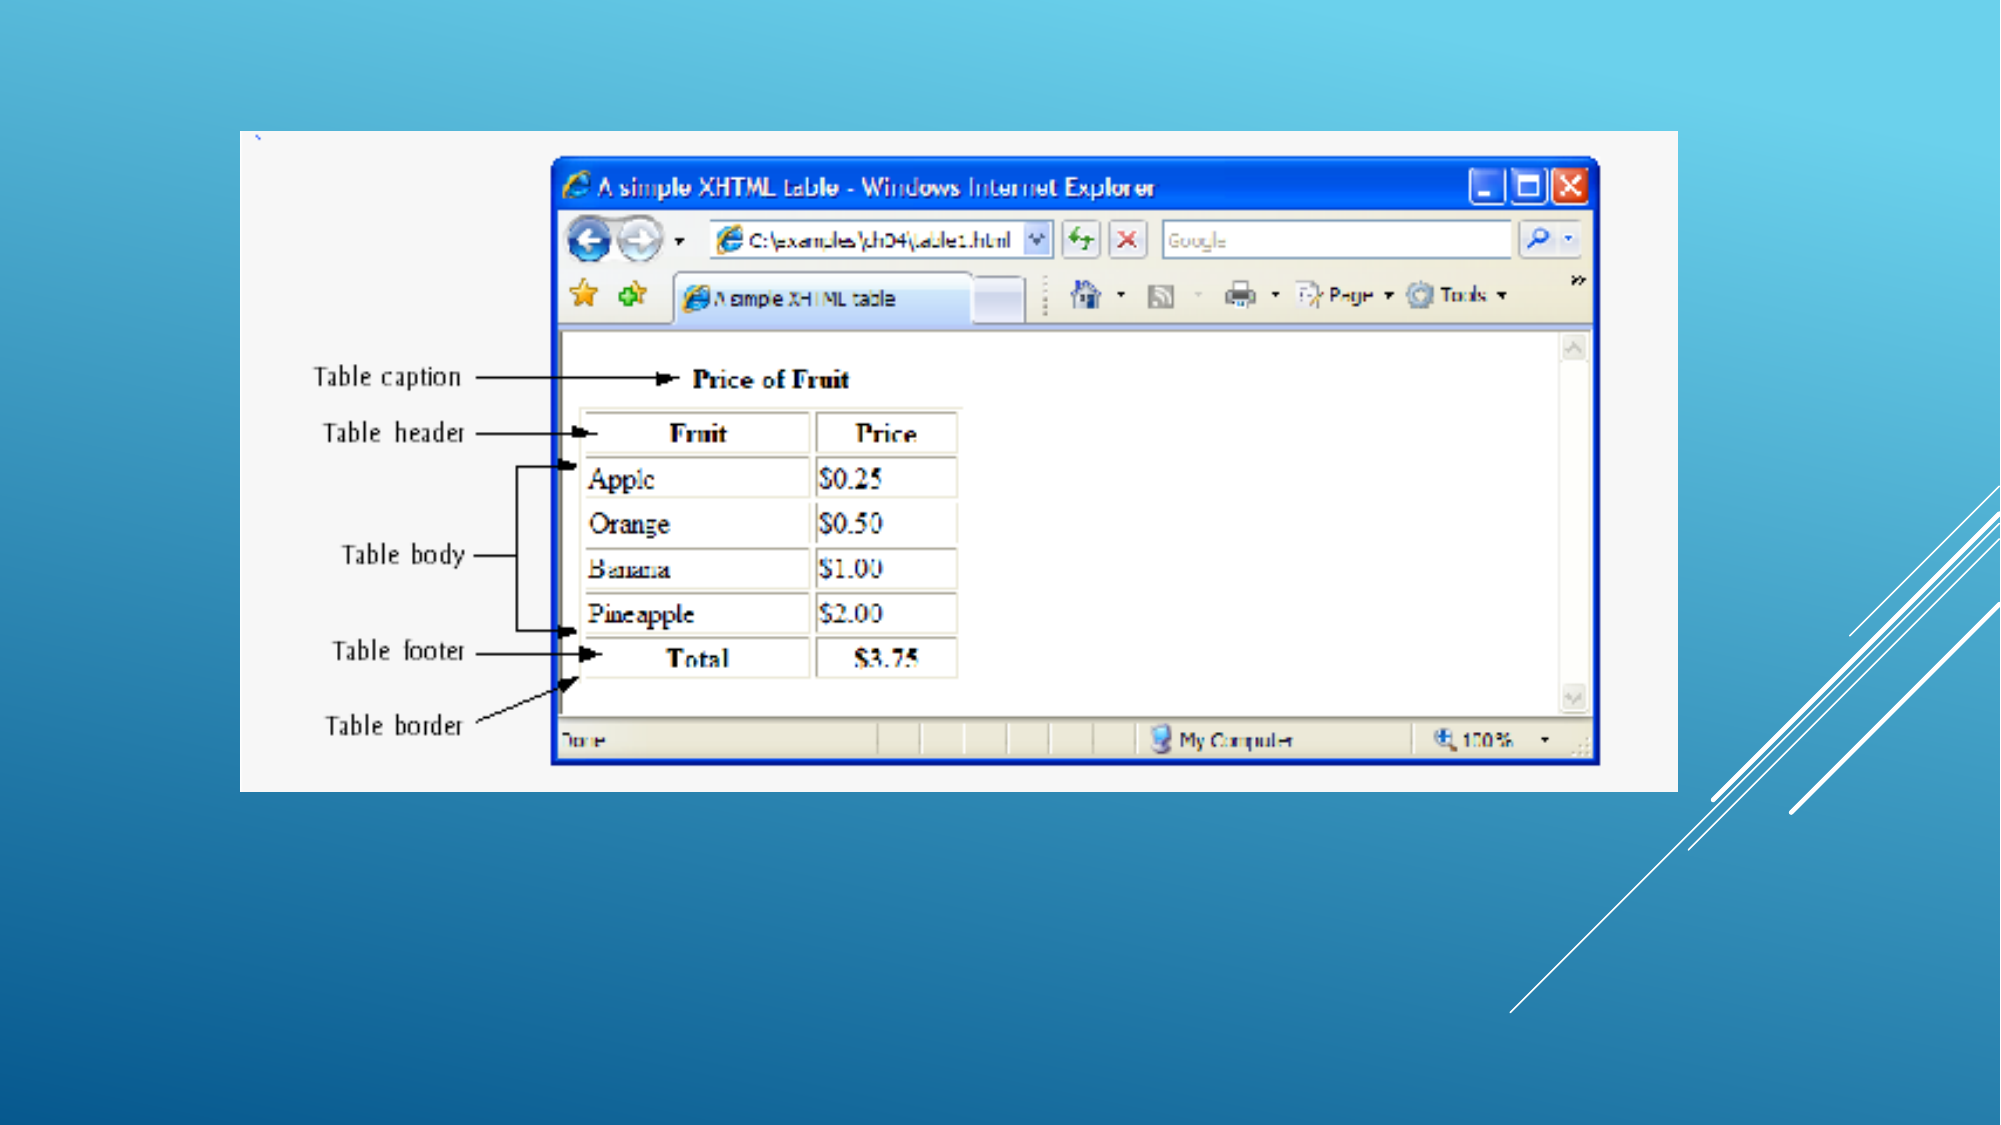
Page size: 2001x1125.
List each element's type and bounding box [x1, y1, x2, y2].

picture [240, 131, 1679, 792]
